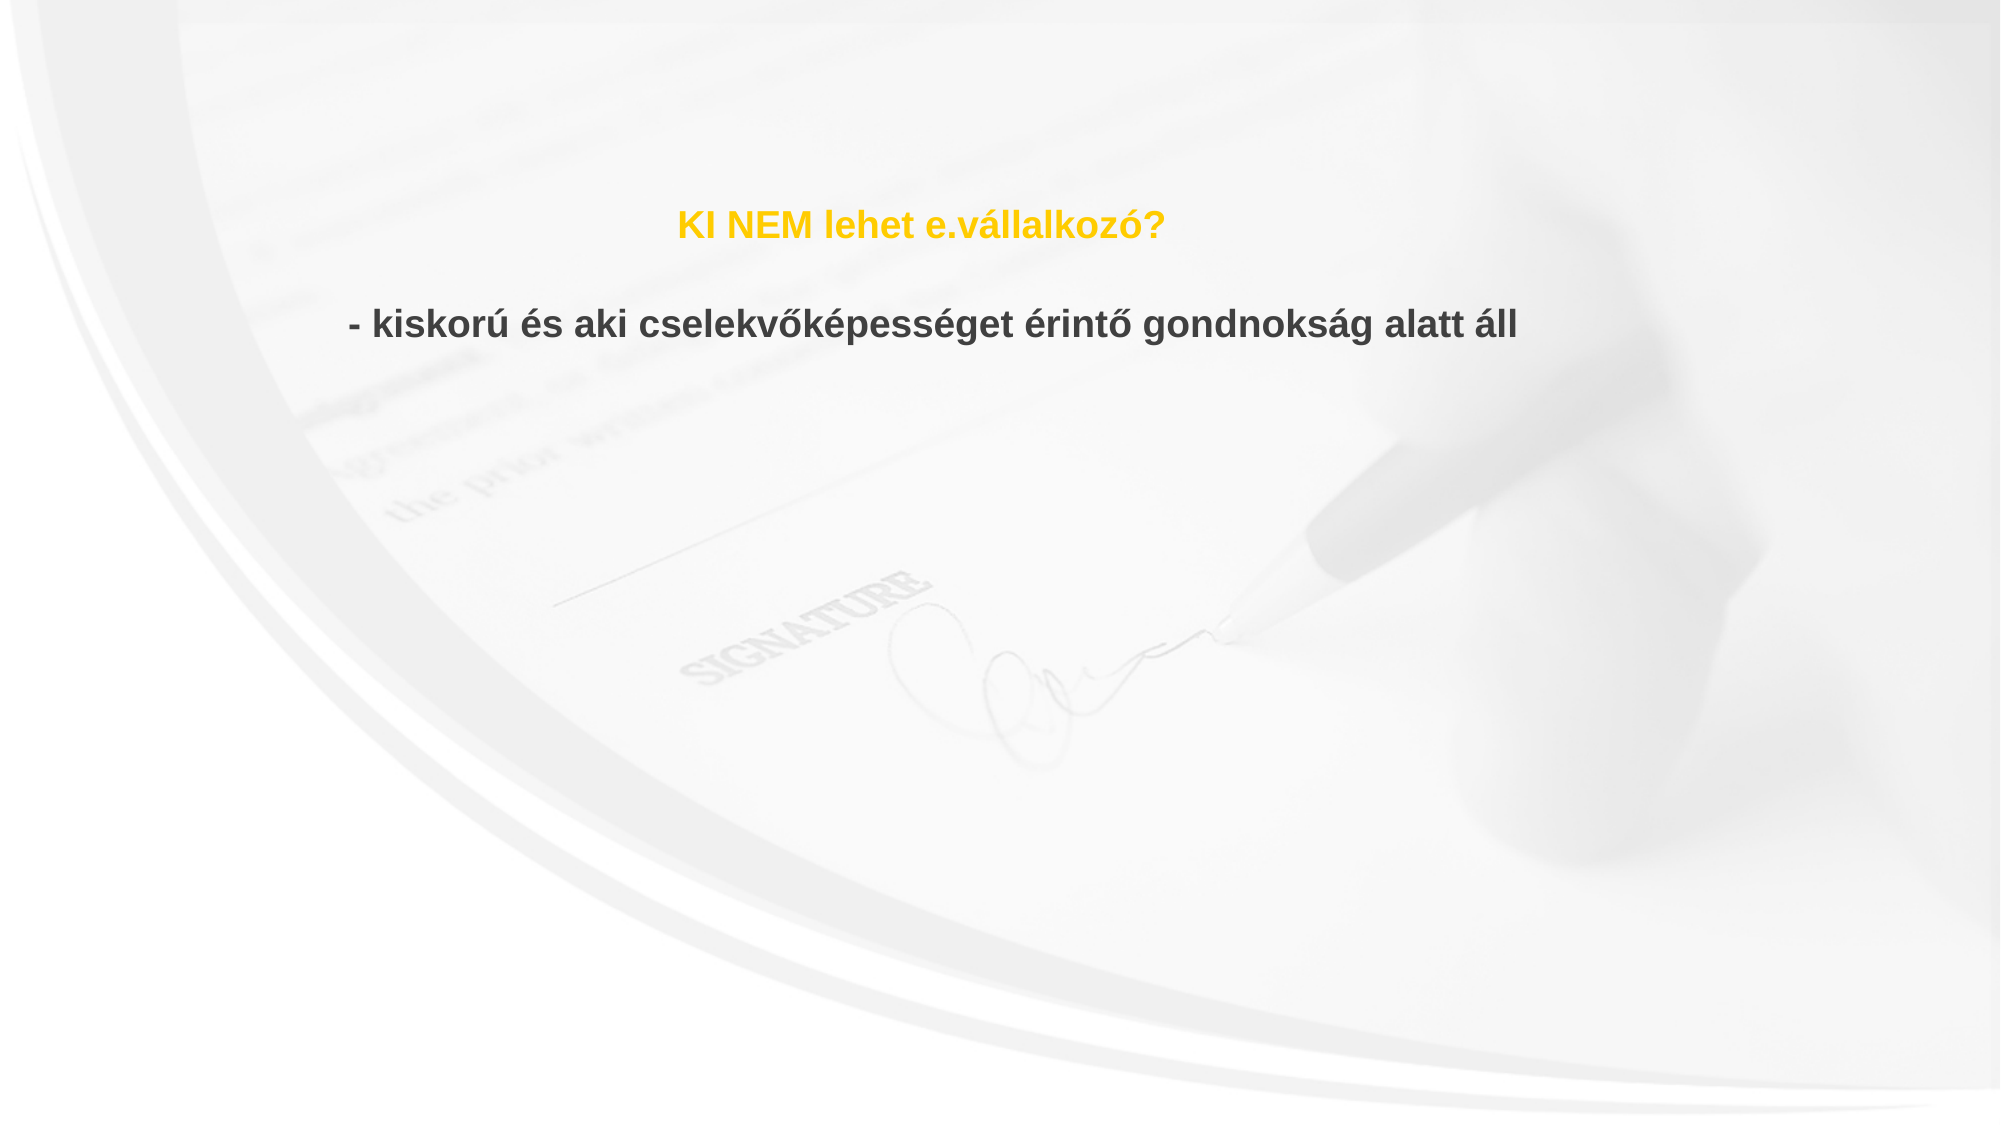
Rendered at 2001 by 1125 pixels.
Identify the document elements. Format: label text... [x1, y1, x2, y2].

list KI NEM lehet e.vállalkozó? - kiskorú és aki cselekvőképességet érintő gondnokság alatt áll [86, 58, 1758, 940]
picture [0, 0, 2001, 1125]
